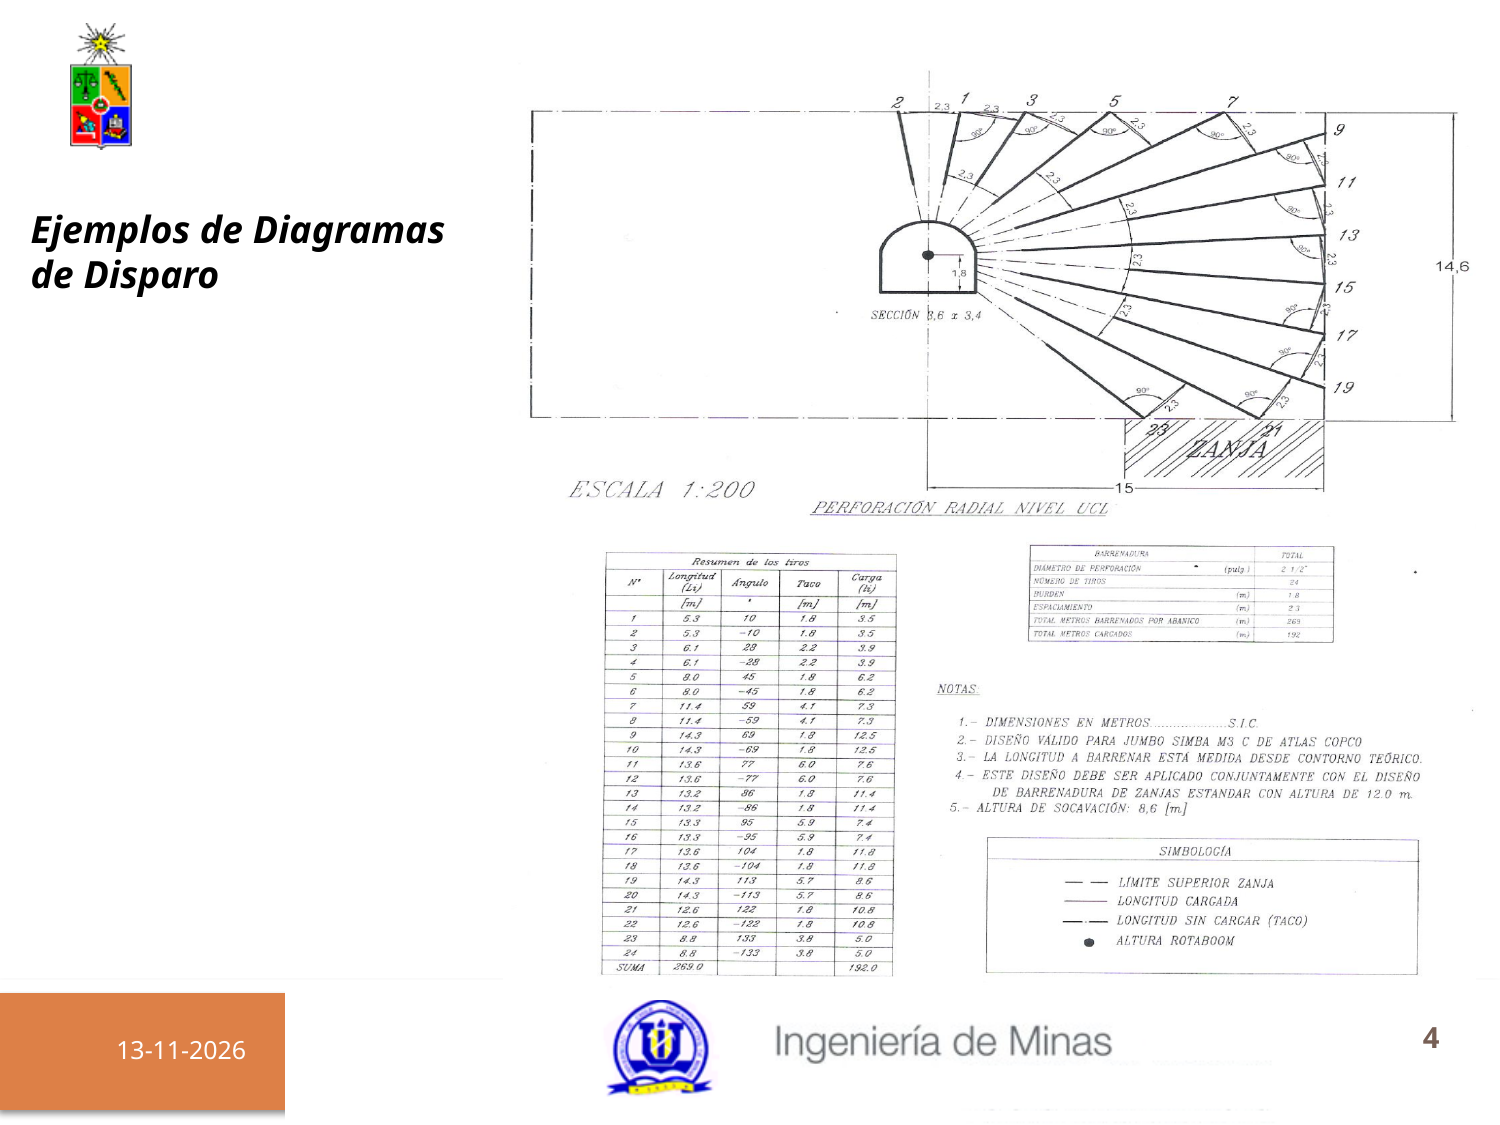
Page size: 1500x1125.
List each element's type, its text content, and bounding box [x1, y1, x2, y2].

picture [69, 23, 132, 151]
text_box Ejemplos de Diagramas de Disparo [15, 199, 461, 304]
picture [285, 58, 1500, 1125]
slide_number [12, 995, 279, 1108]
